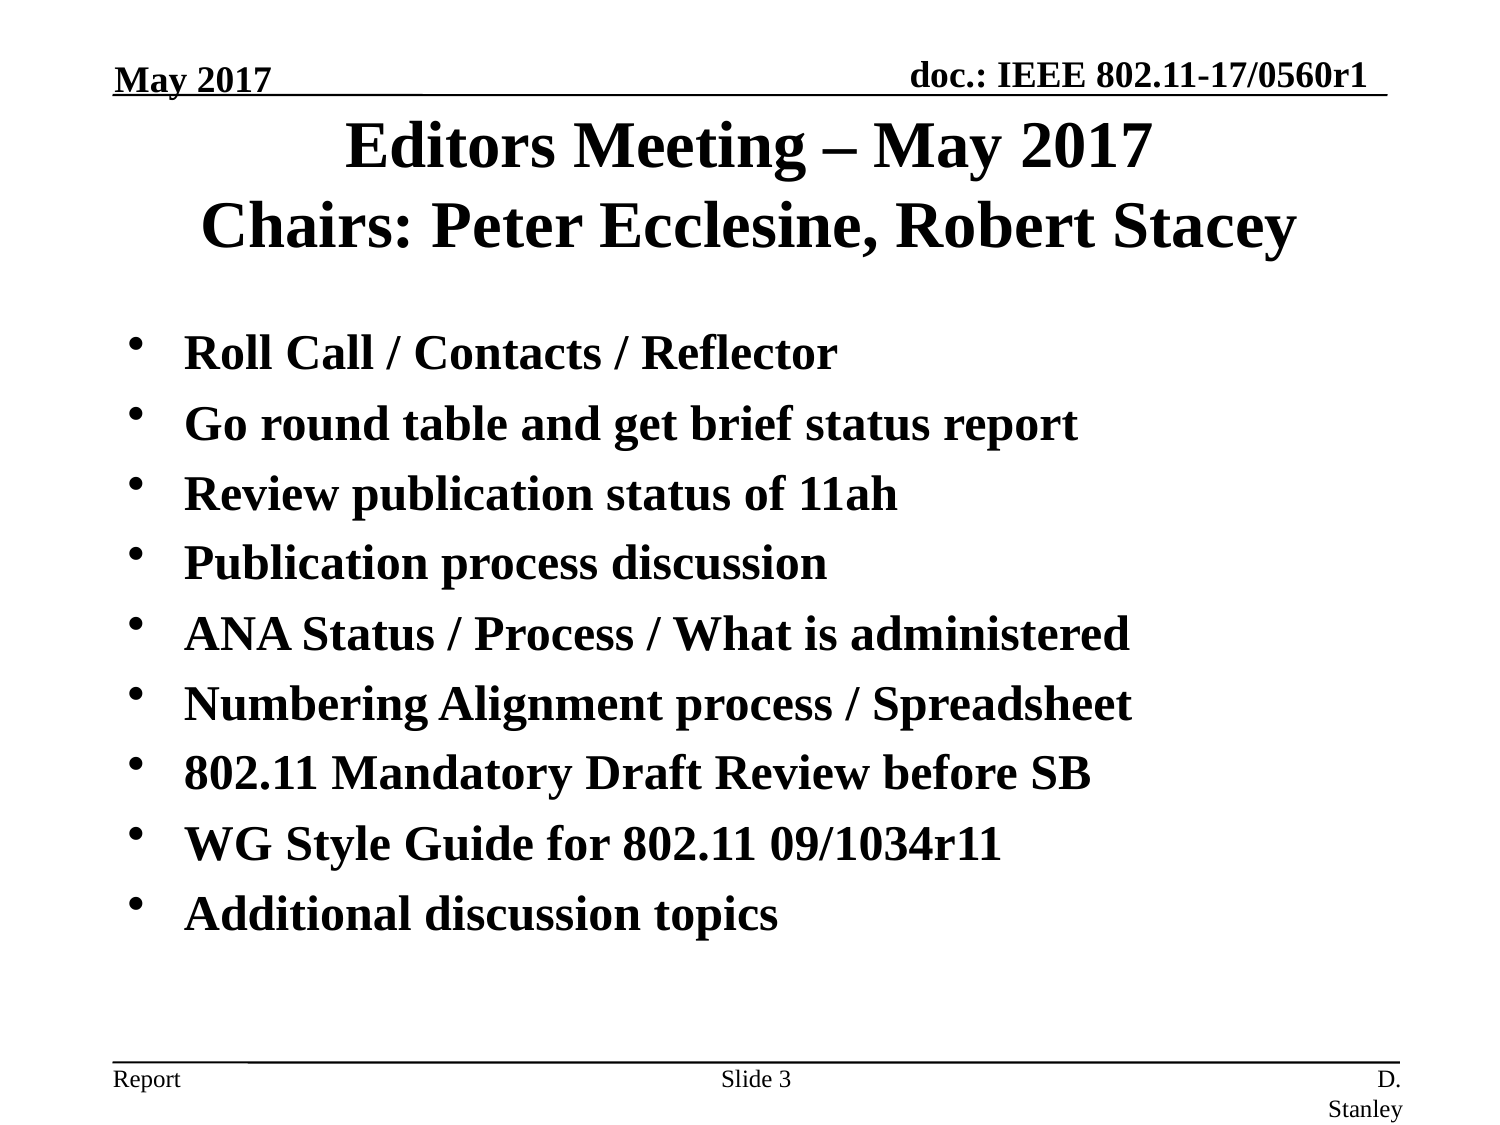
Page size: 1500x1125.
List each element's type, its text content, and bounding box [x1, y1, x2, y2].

title Editors Meeting – May 2017 Chairs: Peter Ecclesine, Robert Stacey [112, 125, 1388, 238]
list Roll Call / Contacts / Reflector Go round table and get brief status report Review publication status of 11ah Publication process discussion ANA Status / Process / What is administered Numbering Alignment process / Spreadsheet 802.11 Mandatory Draft Review before SB WG Style Guide for 802.11 09/1034r11 Additional discussion topics [112, 312, 1475, 1038]
slide_number Slide 3 [721, 1062, 792, 1093]
footer D. Stanley, HP Enterprise [1325, 1062, 1402, 1093]
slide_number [114, 54, 335, 100]
